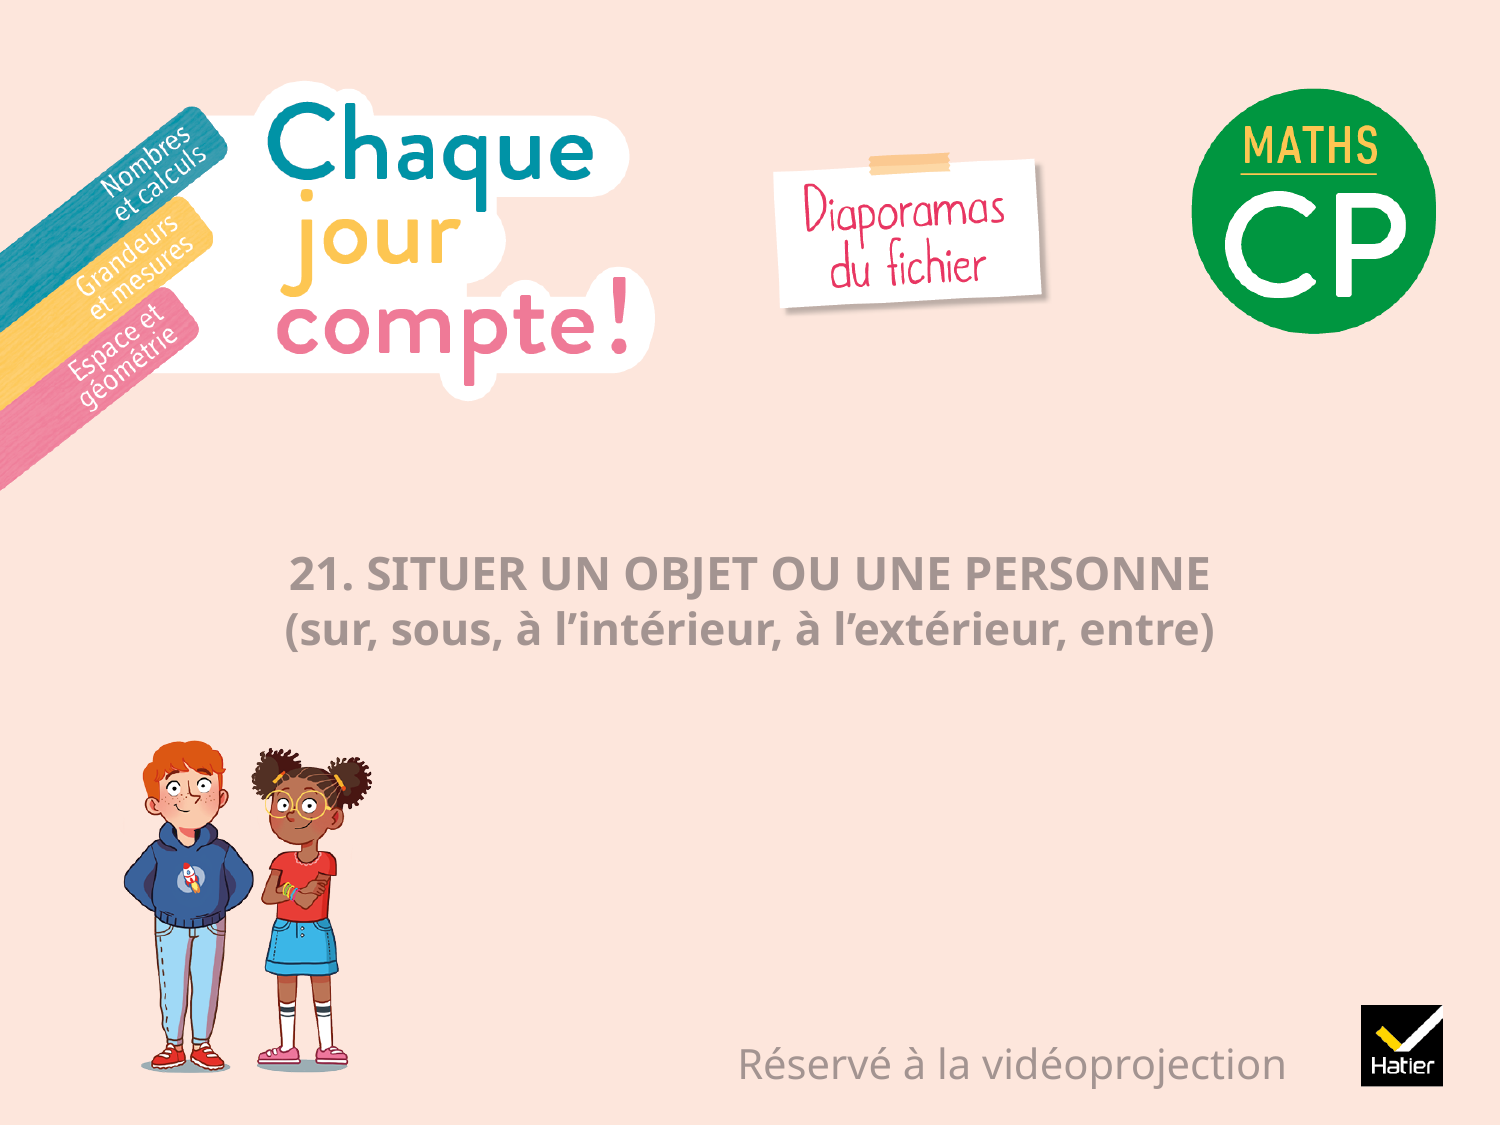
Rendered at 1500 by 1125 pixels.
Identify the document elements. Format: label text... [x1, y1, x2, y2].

text_box Réservé à la vidéoprojection [722, 1027, 1448, 1109]
picture [0, 0, 1500, 1125]
title 21. SITUER UN OBJET OU UNE PERSONNE (sur, sous, à l’intérieur, à l’extérieur, entre) [11, 534, 1489, 666]
